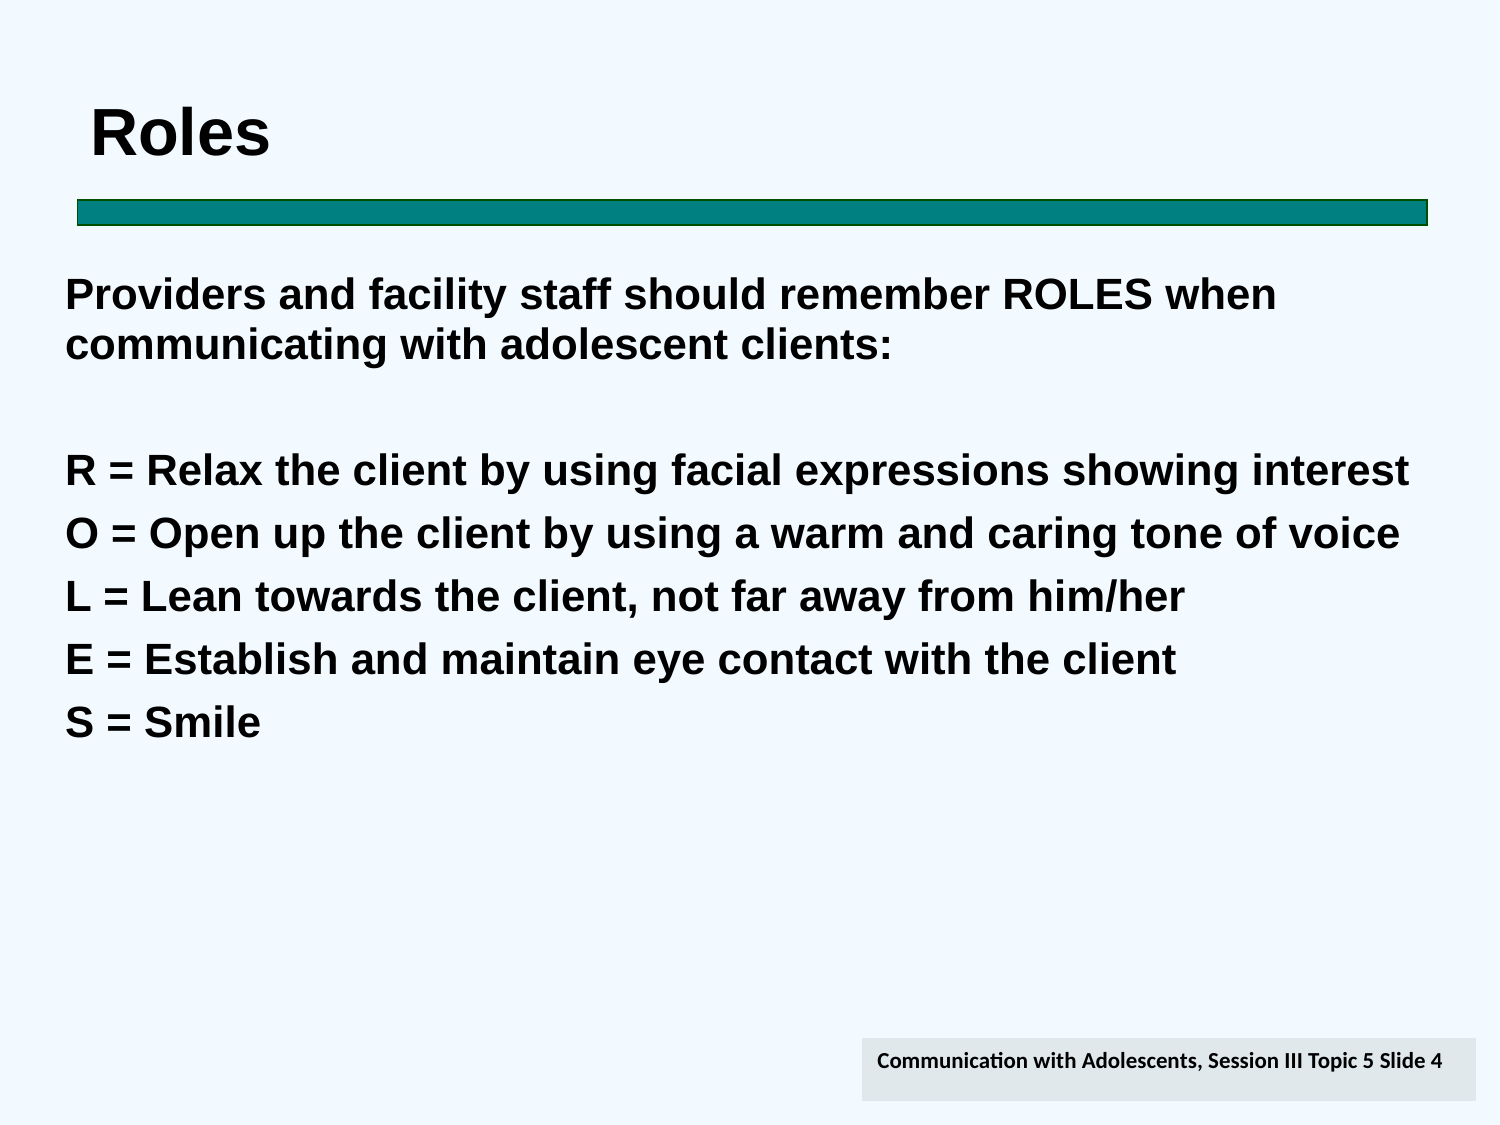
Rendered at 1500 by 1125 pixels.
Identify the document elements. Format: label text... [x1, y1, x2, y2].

text_box Communication with Adolescents, Session III Topic 5 Slide 4 [862, 1038, 1475, 1100]
list Providers and facility staff should remember ROLES when communicating with adolescent clients: R = Relax the client by using facial expressions showing interest O = Open up the client by using a warm and caring tone of voice L = Lean towards the client, not far away from him/her E = Establish and maintain eye contact with the client S = Smile [50, 262, 1463, 1005]
title Roles [75, 41, 1425, 229]
